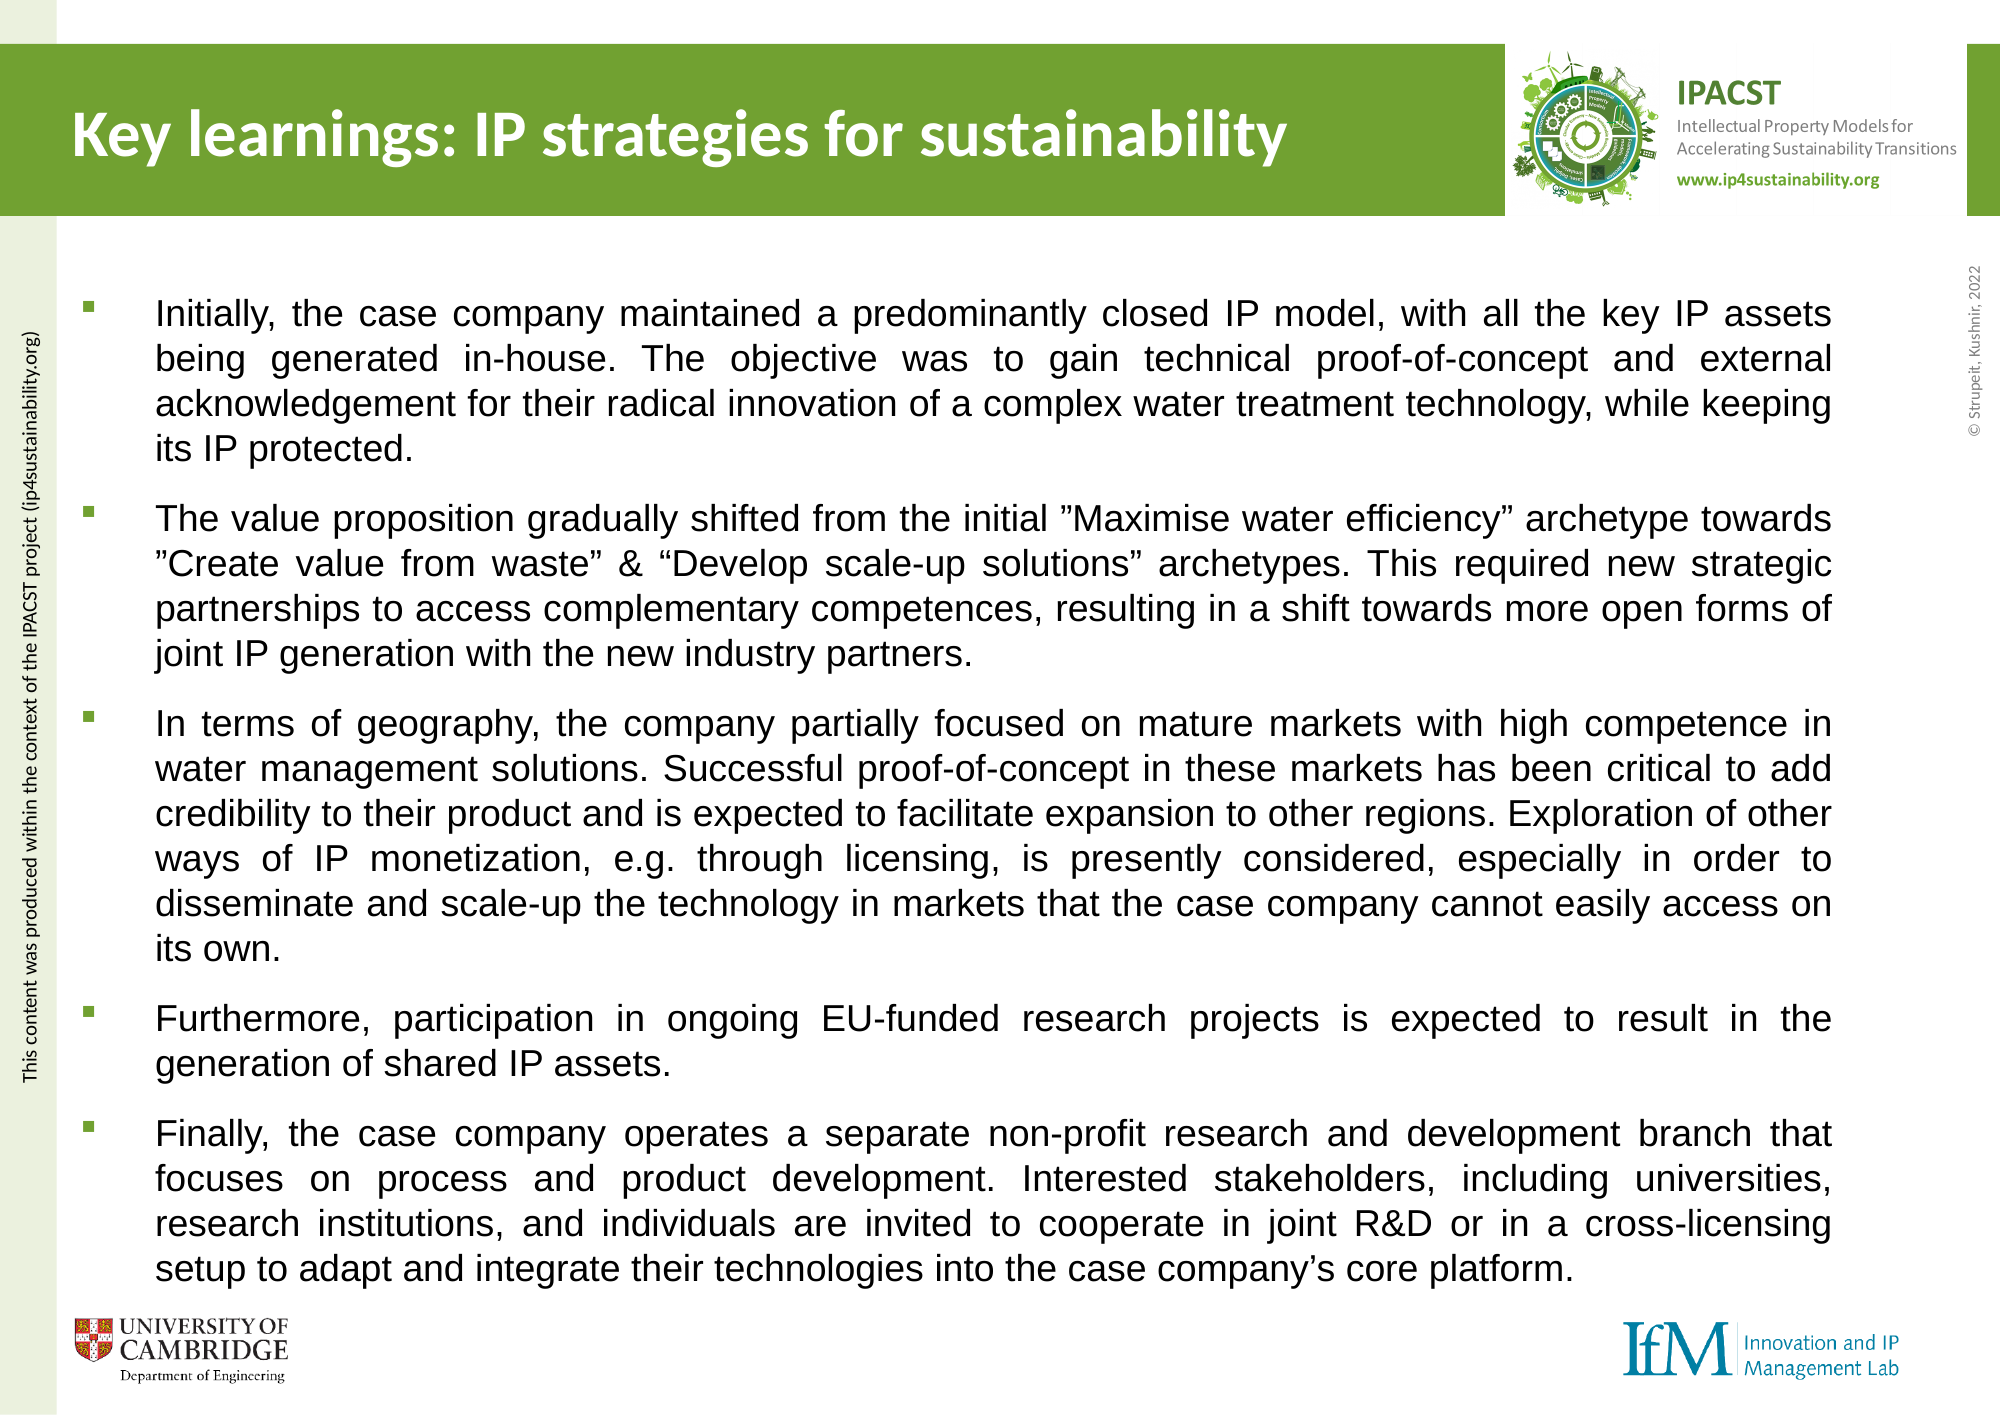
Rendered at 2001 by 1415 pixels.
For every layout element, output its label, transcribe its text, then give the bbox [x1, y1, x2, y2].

picture [1848, 1322, 1905, 1380]
picture [1504, 43, 1968, 216]
text_box Key learnings: IP strategies for sustainability [0, 43, 2000, 217]
text_box Initially, the case company maintained a predominantly closed IP model, with all the key IP assets being generated in-house. The objective was to gain technical proof-of-concept and external acknowledgement for their radical innovation of a complex water treatment technology, while keeping its IP protected. The value proposition gradually shifted from the initial ”Maximise water efficiency” archetype towards ”Create value from waste” & “Develop scale-up solutions” archetypes. This required new strategic partnerships to access complementary competences, resulting in a shift towards more open forms of joint IP generation with the new industry partners. In terms of geography, the company partially focused on mature markets with high competence in water management solutions. Successful proof-of-concept in these markets has been critical to add credibility to their product and is expected to facilitate expansion to other regions. Exploration of other ways of IP monetization, e.g. through licensing, is presently considered, especially in order to disseminate and scale-up the technology in markets that the case company cannot easily access on its own. Furthermore, participation in ongoing EU-funded research projects is expected to result in the generation of shared IP assets. Finally, the case company operates a separate non-profit research and development branch that focuses on process and product development. Interested stakeholders, including universities, research institutions, and individuals are invited to cooperate in joint R&D or in a cross-licensing setup to adapt and integrate their technologies into the case company’s core platform. [65, 281, 1848, 1415]
